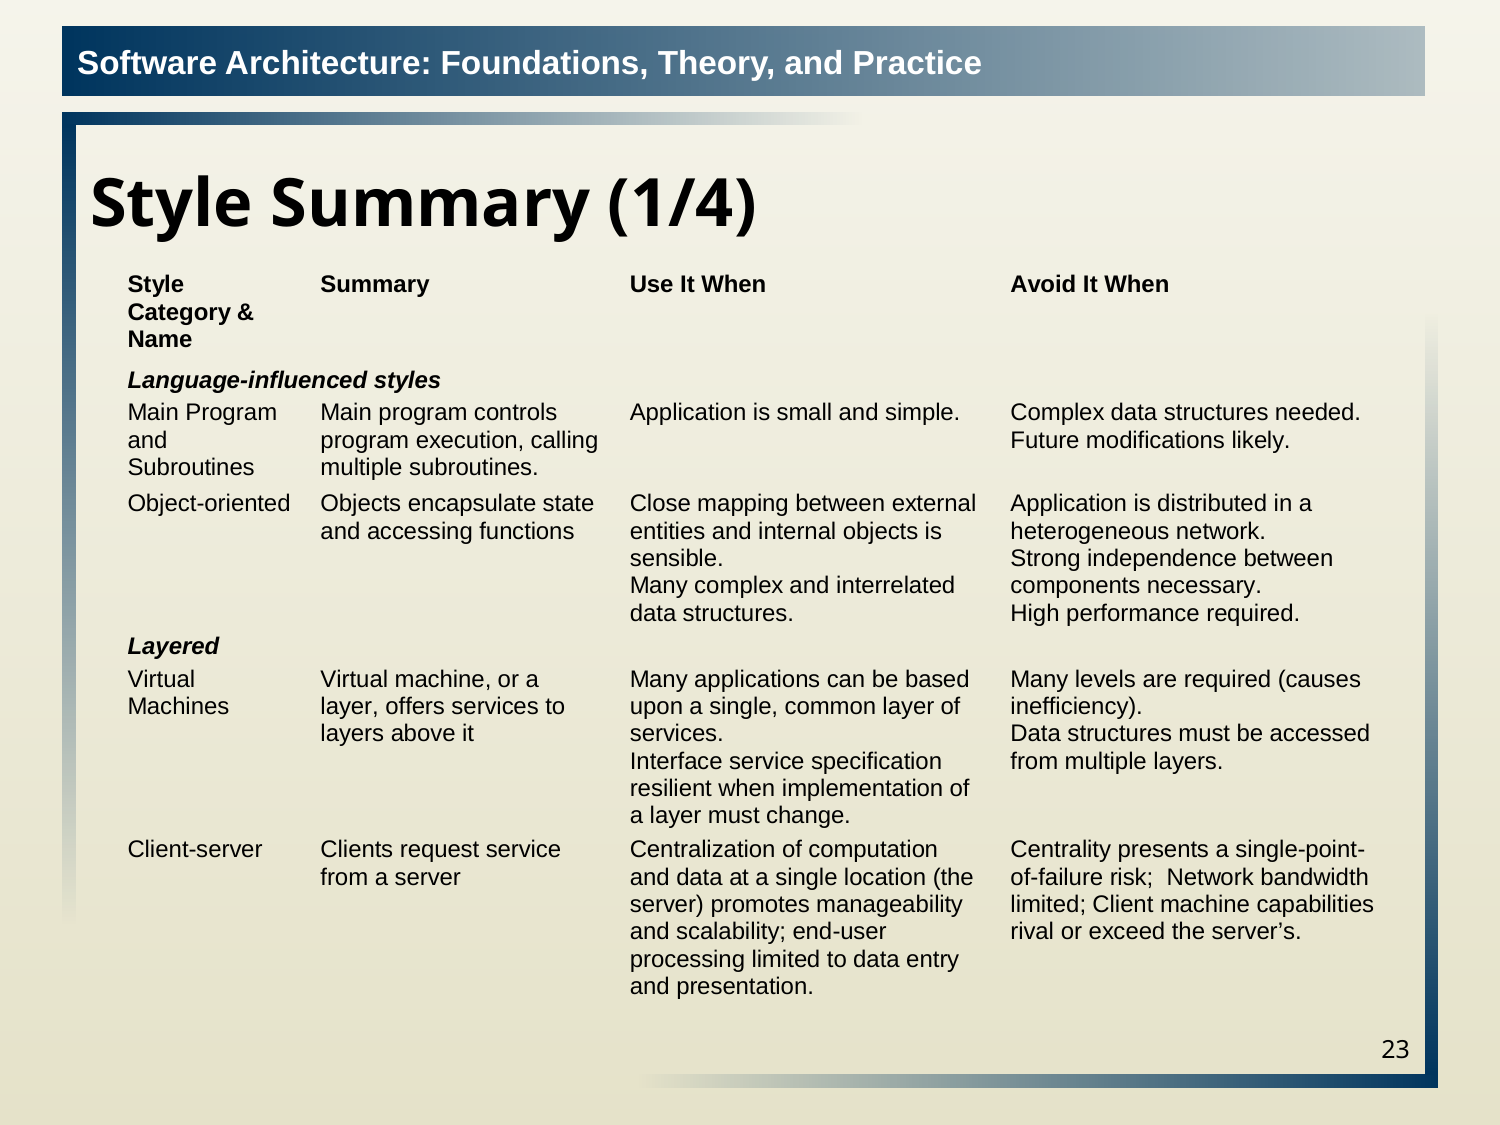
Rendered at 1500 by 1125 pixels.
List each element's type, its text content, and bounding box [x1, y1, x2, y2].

slide_number 23 [1074, 999, 1426, 1076]
title Style Summary (1/4) [75, 125, 1425, 275]
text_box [87, 187, 1418, 1002]
